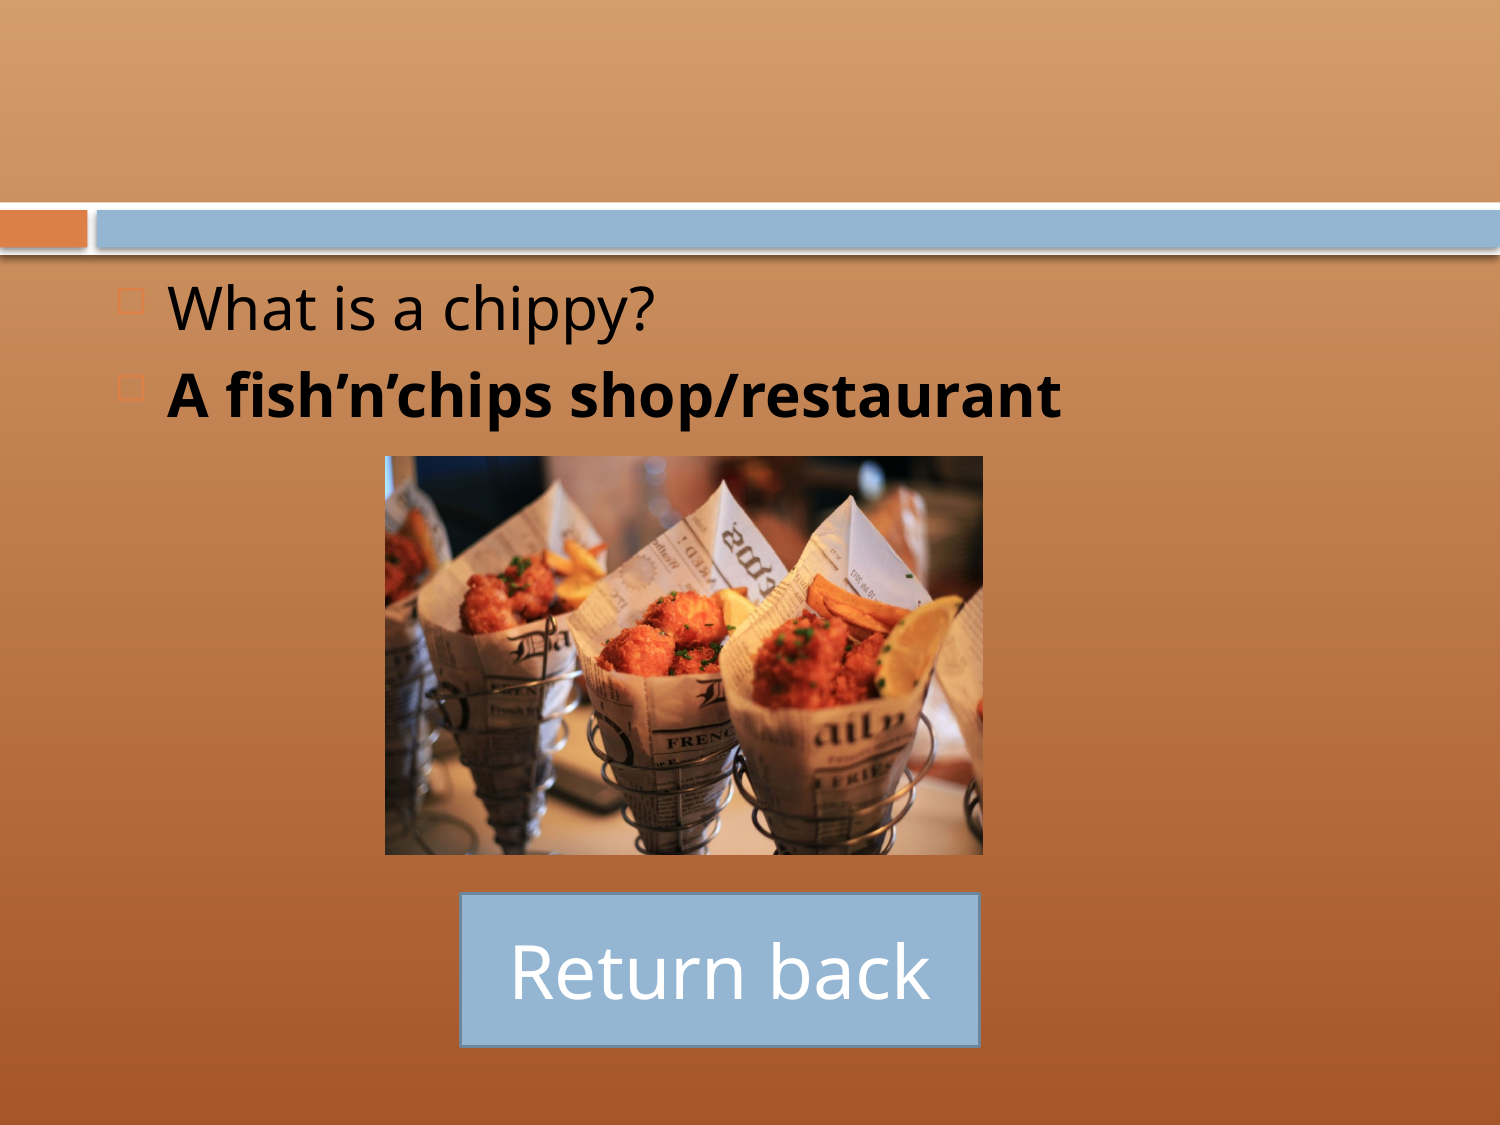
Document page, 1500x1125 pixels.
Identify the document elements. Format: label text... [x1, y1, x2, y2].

text_box Return back [459, 892, 981, 1048]
list What is a chippy? A fish’n’chips shop/restaurant [100, 262, 1438, 1000]
picture [385, 455, 983, 855]
